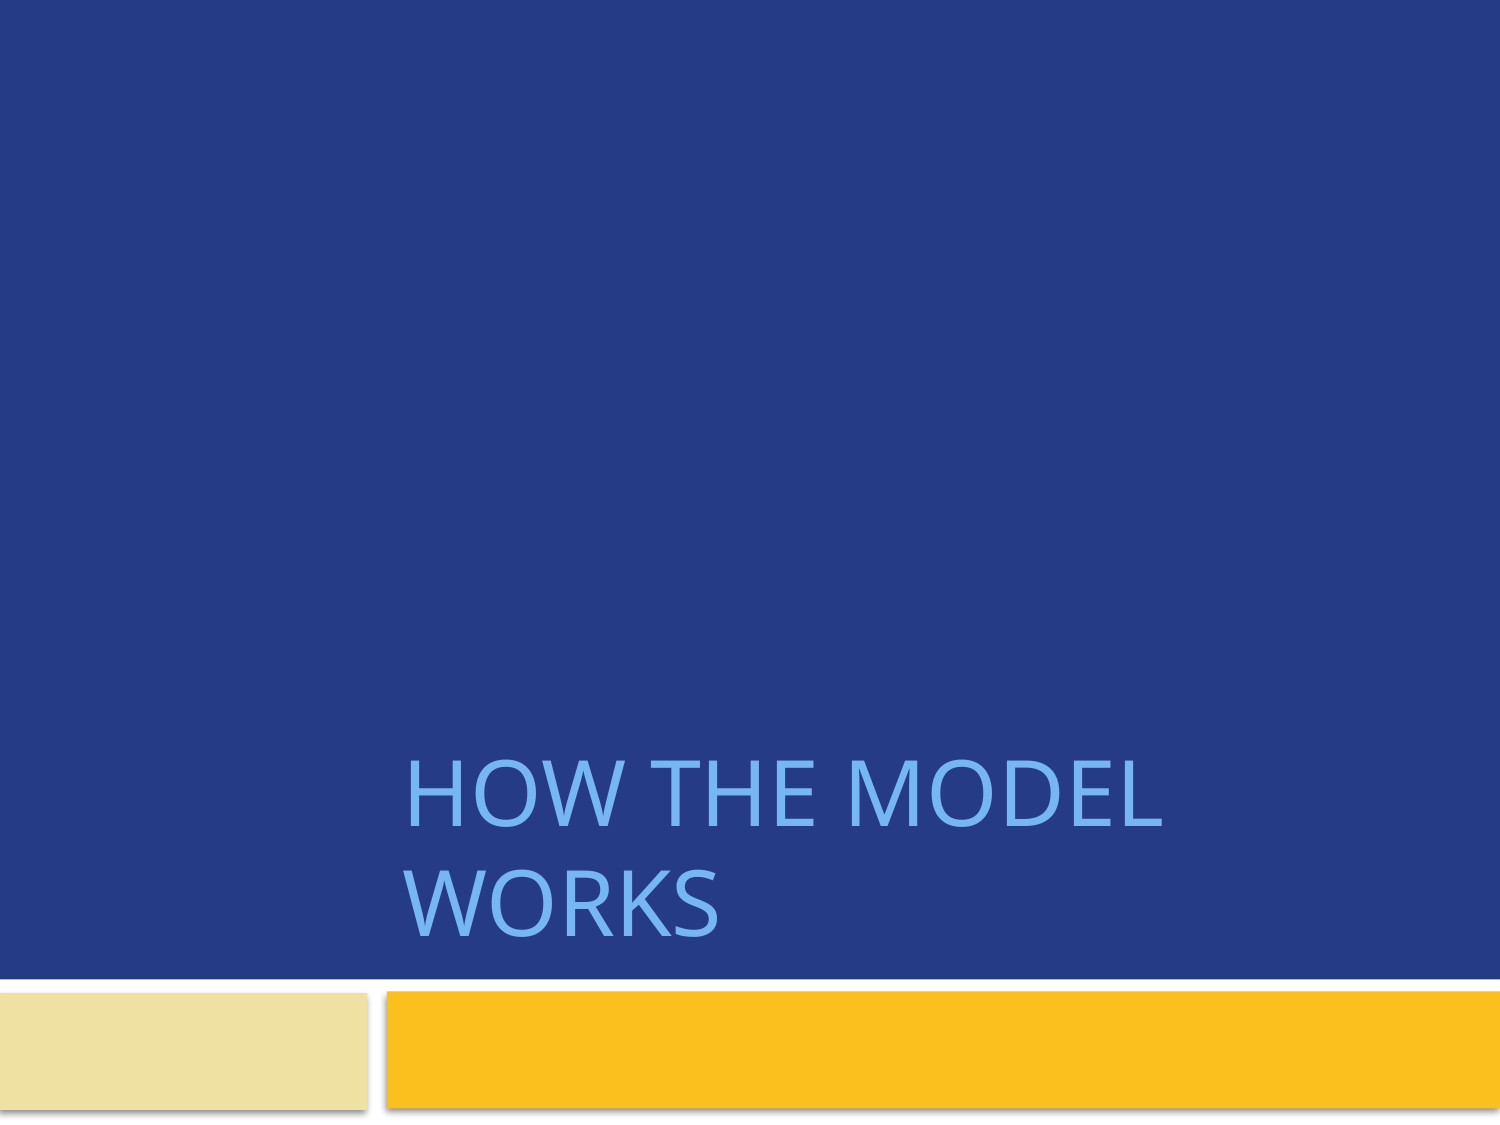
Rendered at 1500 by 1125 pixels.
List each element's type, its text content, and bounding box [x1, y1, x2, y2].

title How the model works [387, 662, 1450, 963]
